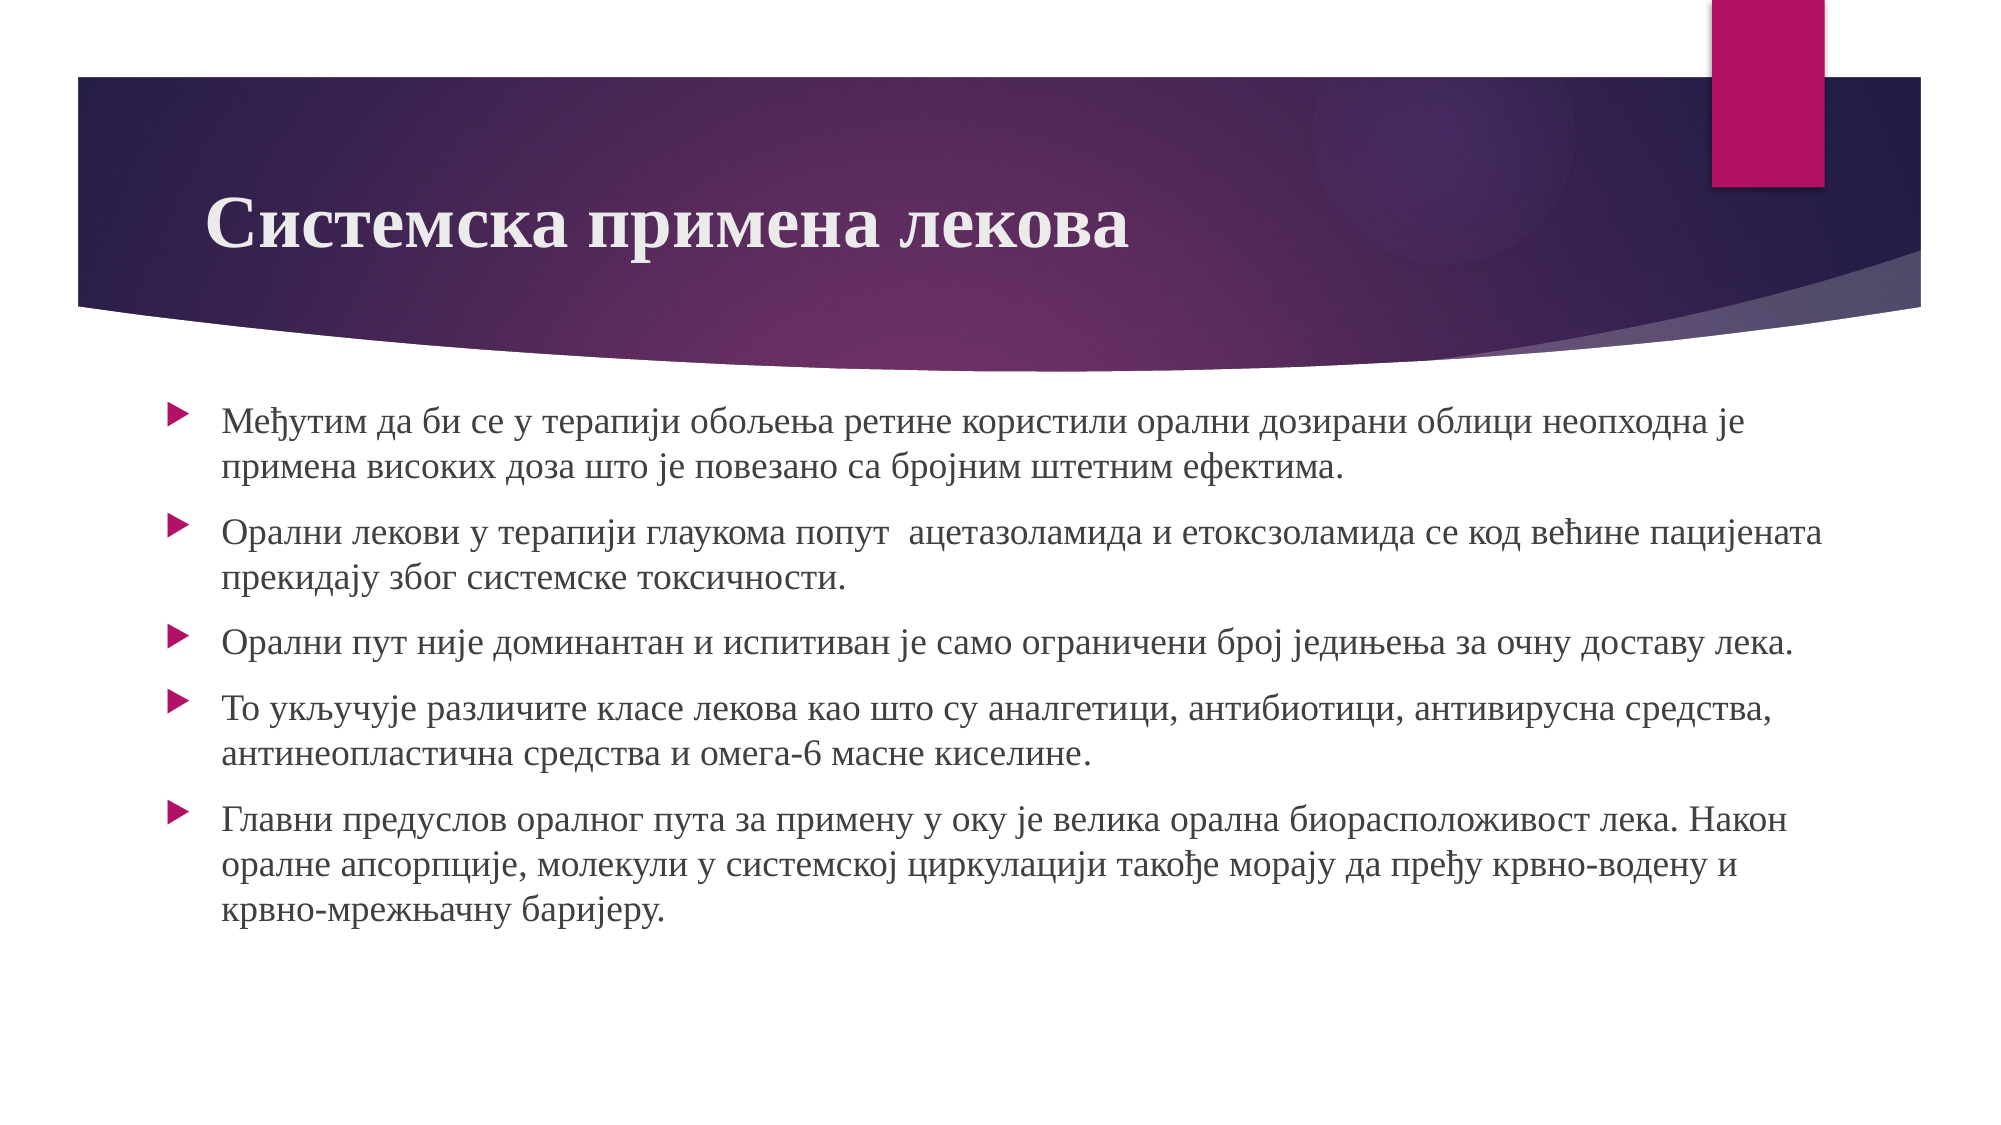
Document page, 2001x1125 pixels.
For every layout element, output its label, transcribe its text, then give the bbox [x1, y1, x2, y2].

list Међутим да би се у терапији обољења ретине користили орални дозирани облици неопходна је примена високих доза што је повезано са бројним штетним ефектима. Орални лекови у терапији глаукома попут ацетазоламида и етоксзоламида се код већине пацијената прекидају због системске токсичности. Орални пут није доминантан и испитиван је само ограничени број једињења за очну доставу лека. То укључује различите класе лекова као што су аналгетици, антибиотици, антивирусна средства, антинеопластична средства и омега-6 масне киселине. Главни предуслов оралног пута за примену у оку је велика орална биорасположивост лека. Након оралне апсорпције, молекули у системској циркулацији такође морају да пређу крвно-водену и крвно-мрежњачну баријеру. [149, 388, 1850, 919]
title Системска примена лекова [189, 159, 1627, 276]
